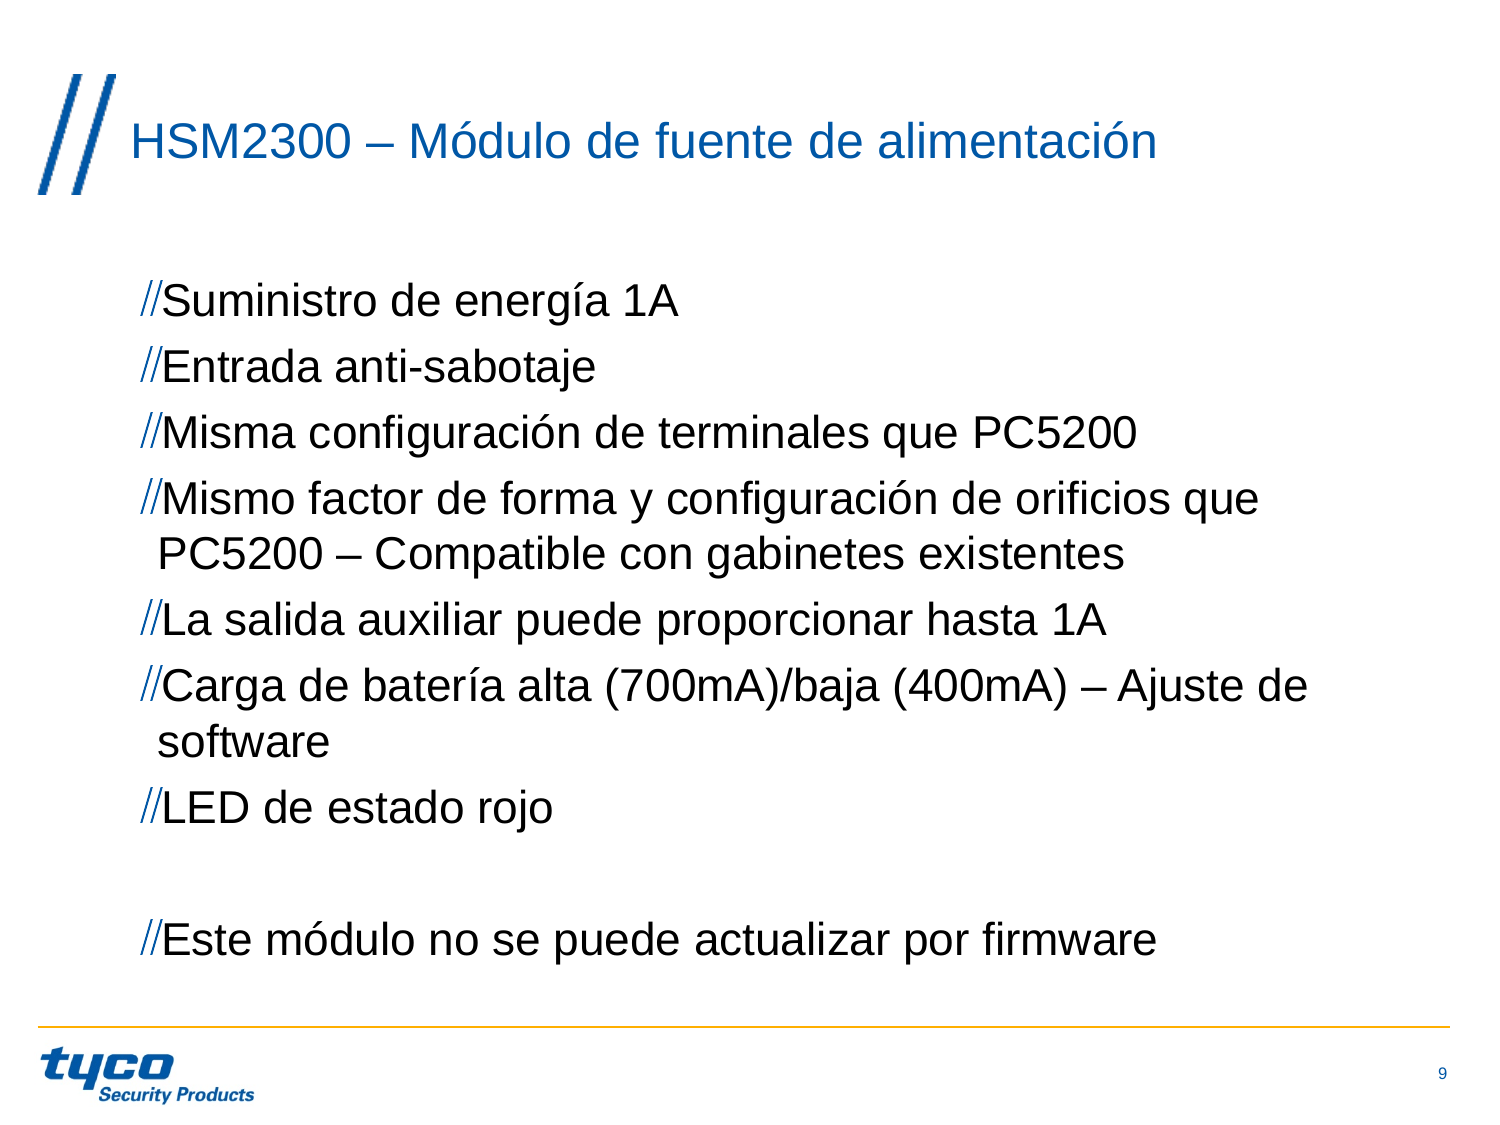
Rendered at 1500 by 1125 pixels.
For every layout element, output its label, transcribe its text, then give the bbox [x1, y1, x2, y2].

picture [140, 599, 176, 635]
picture [34, 1040, 260, 1107]
list Suministro de energía 1A Entrada anti-sabotaje Misma configuración de terminales que PC5200 Mismo factor de forma y configuración de orificios que PC5200 – Compatible con gabinetes existentes La salida auxiliar puede proporcionar hasta 1A Carga de batería alta (700mA)/baja (400mA) – Ajuste de software LED de estado rojo Este módulo no se puede actualizar por firmware [124, 262, 1426, 976]
picture [140, 787, 176, 823]
slide_number 9 [1387, 1042, 1463, 1103]
picture [140, 346, 176, 382]
picture [140, 919, 176, 955]
picture [140, 478, 176, 514]
picture [140, 665, 176, 701]
text_box [97, 1061, 228, 1091]
picture [37, 74, 115, 195]
picture [140, 412, 176, 448]
picture [140, 280, 176, 316]
title HSM2300 – Módulo de fuente de alimentación [115, 44, 1426, 233]
